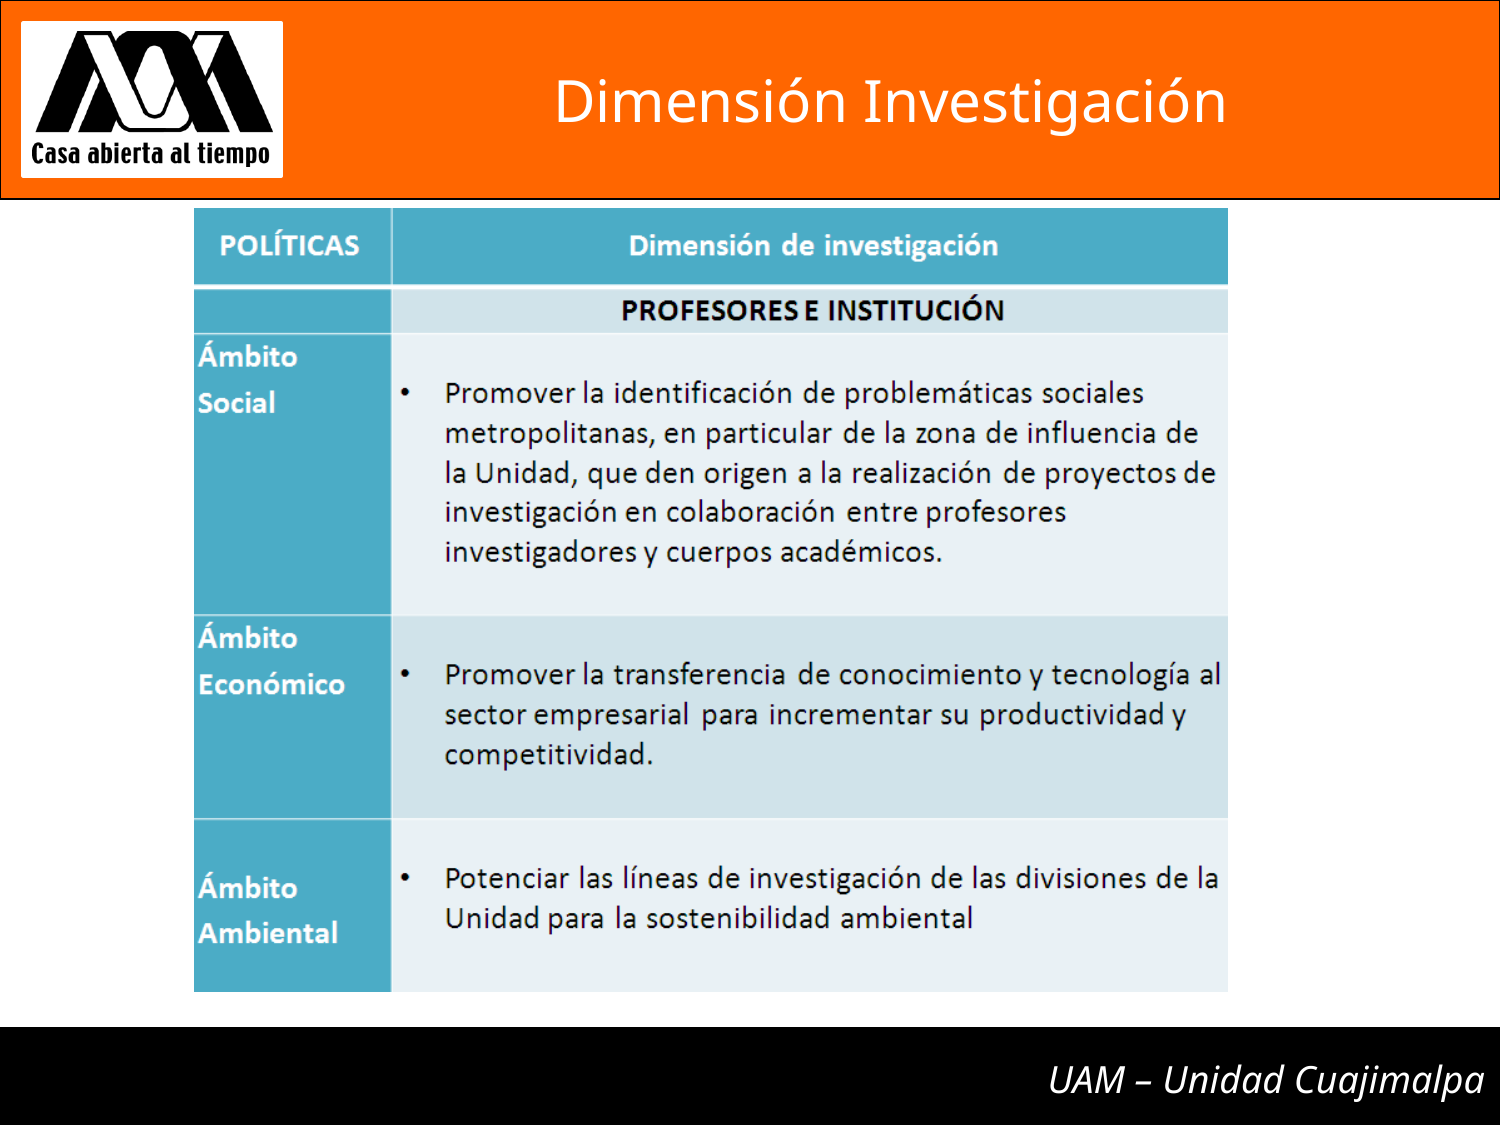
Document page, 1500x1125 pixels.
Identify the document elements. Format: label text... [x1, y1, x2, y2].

title Dimensión Investigación [280, 0, 1500, 200]
picture [32, 31, 273, 167]
picture [194, 207, 1228, 993]
